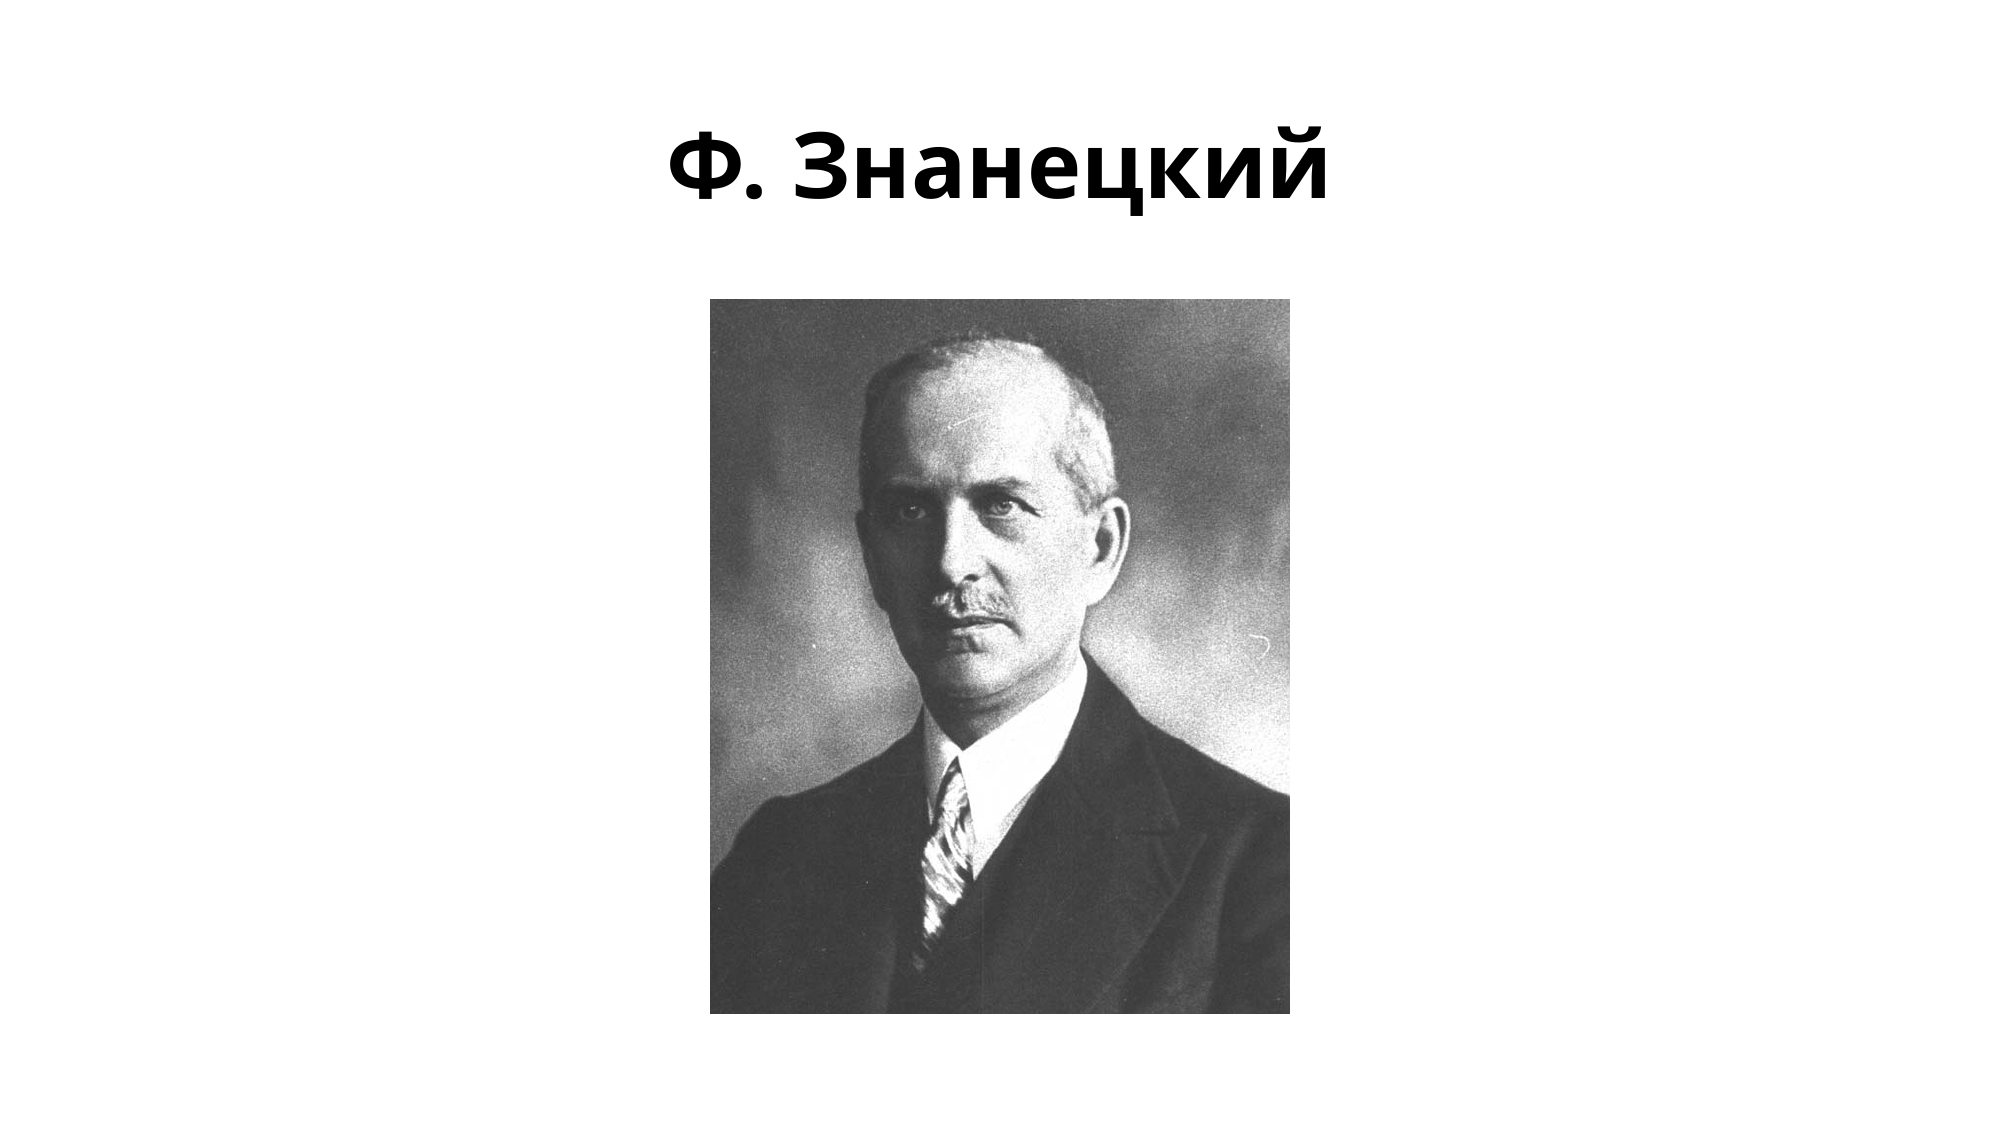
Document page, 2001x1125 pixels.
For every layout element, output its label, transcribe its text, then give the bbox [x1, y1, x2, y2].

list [710, 299, 1290, 1014]
title Ф. Знанецкий [137, 59, 1863, 278]
